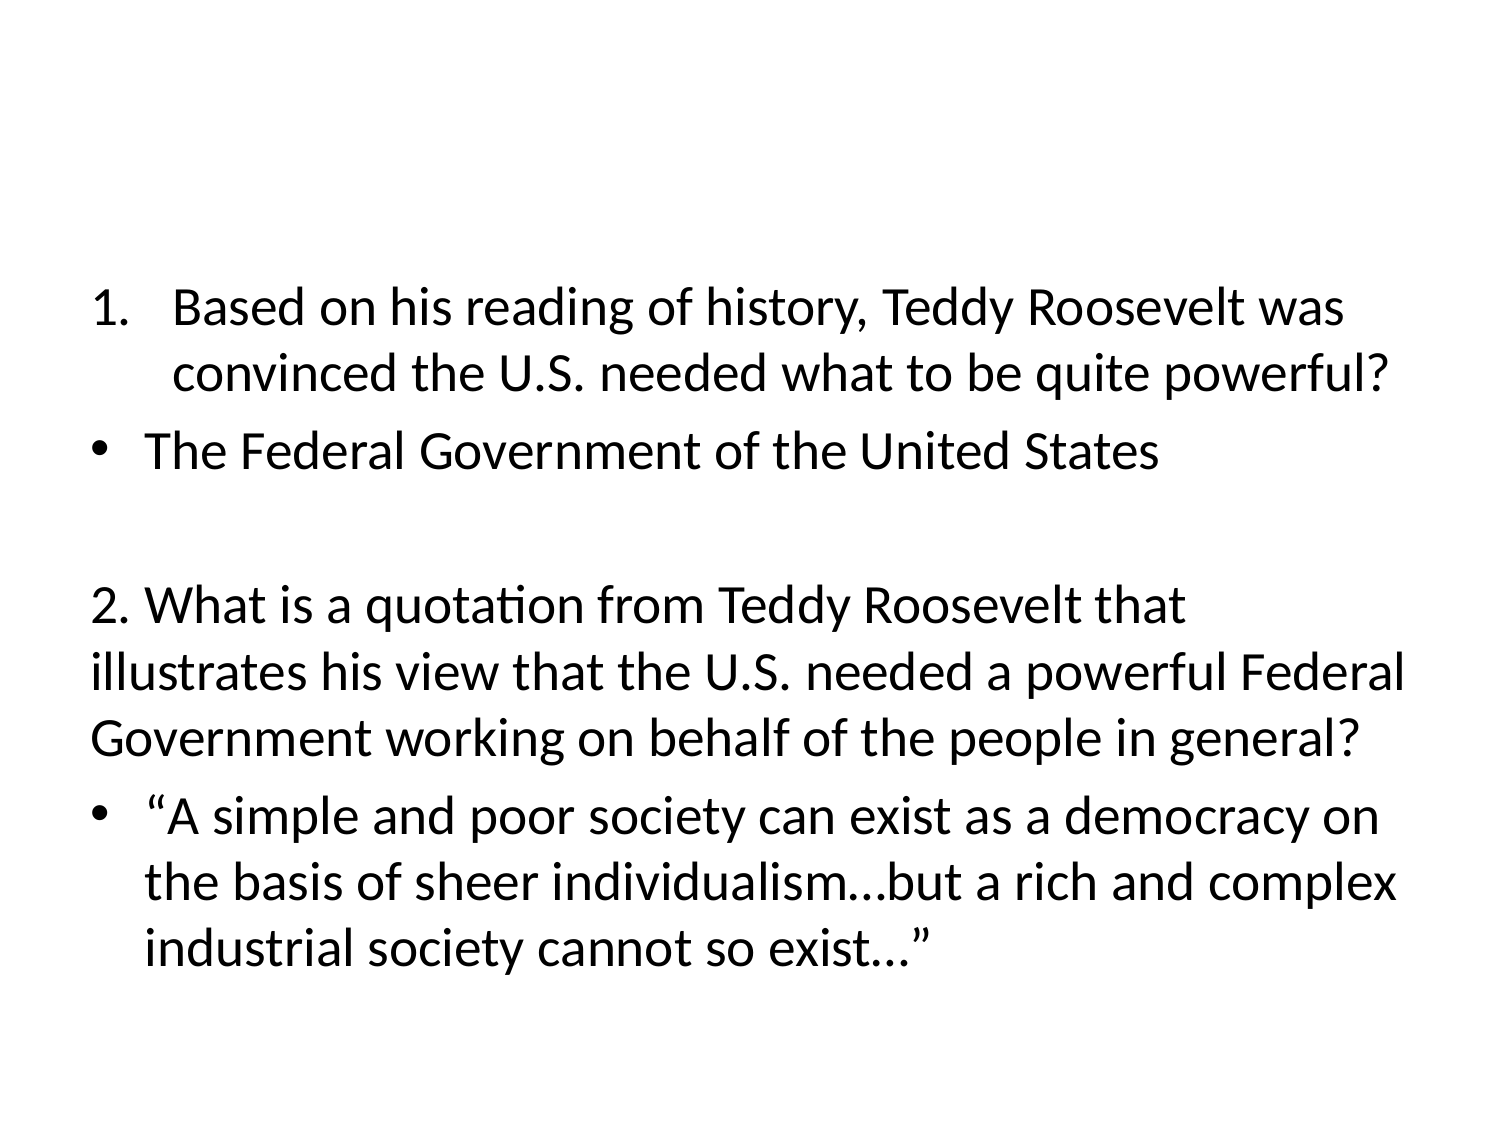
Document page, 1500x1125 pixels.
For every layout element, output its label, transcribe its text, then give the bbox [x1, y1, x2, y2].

list Based on his reading of history, Teddy Roosevelt was convinced the U.S. needed what to be quite powerful? The Federal Government of the United States 2. What is a quotation from Teddy Roosevelt that illustrates his view that the U.S. needed a powerful Federal Government working on behalf of the people in general? “A simple and poor society can exist as a democracy on the basis of sheer individualism…but a rich and complex industrial society cannot so exist…” [75, 262, 1425, 1005]
